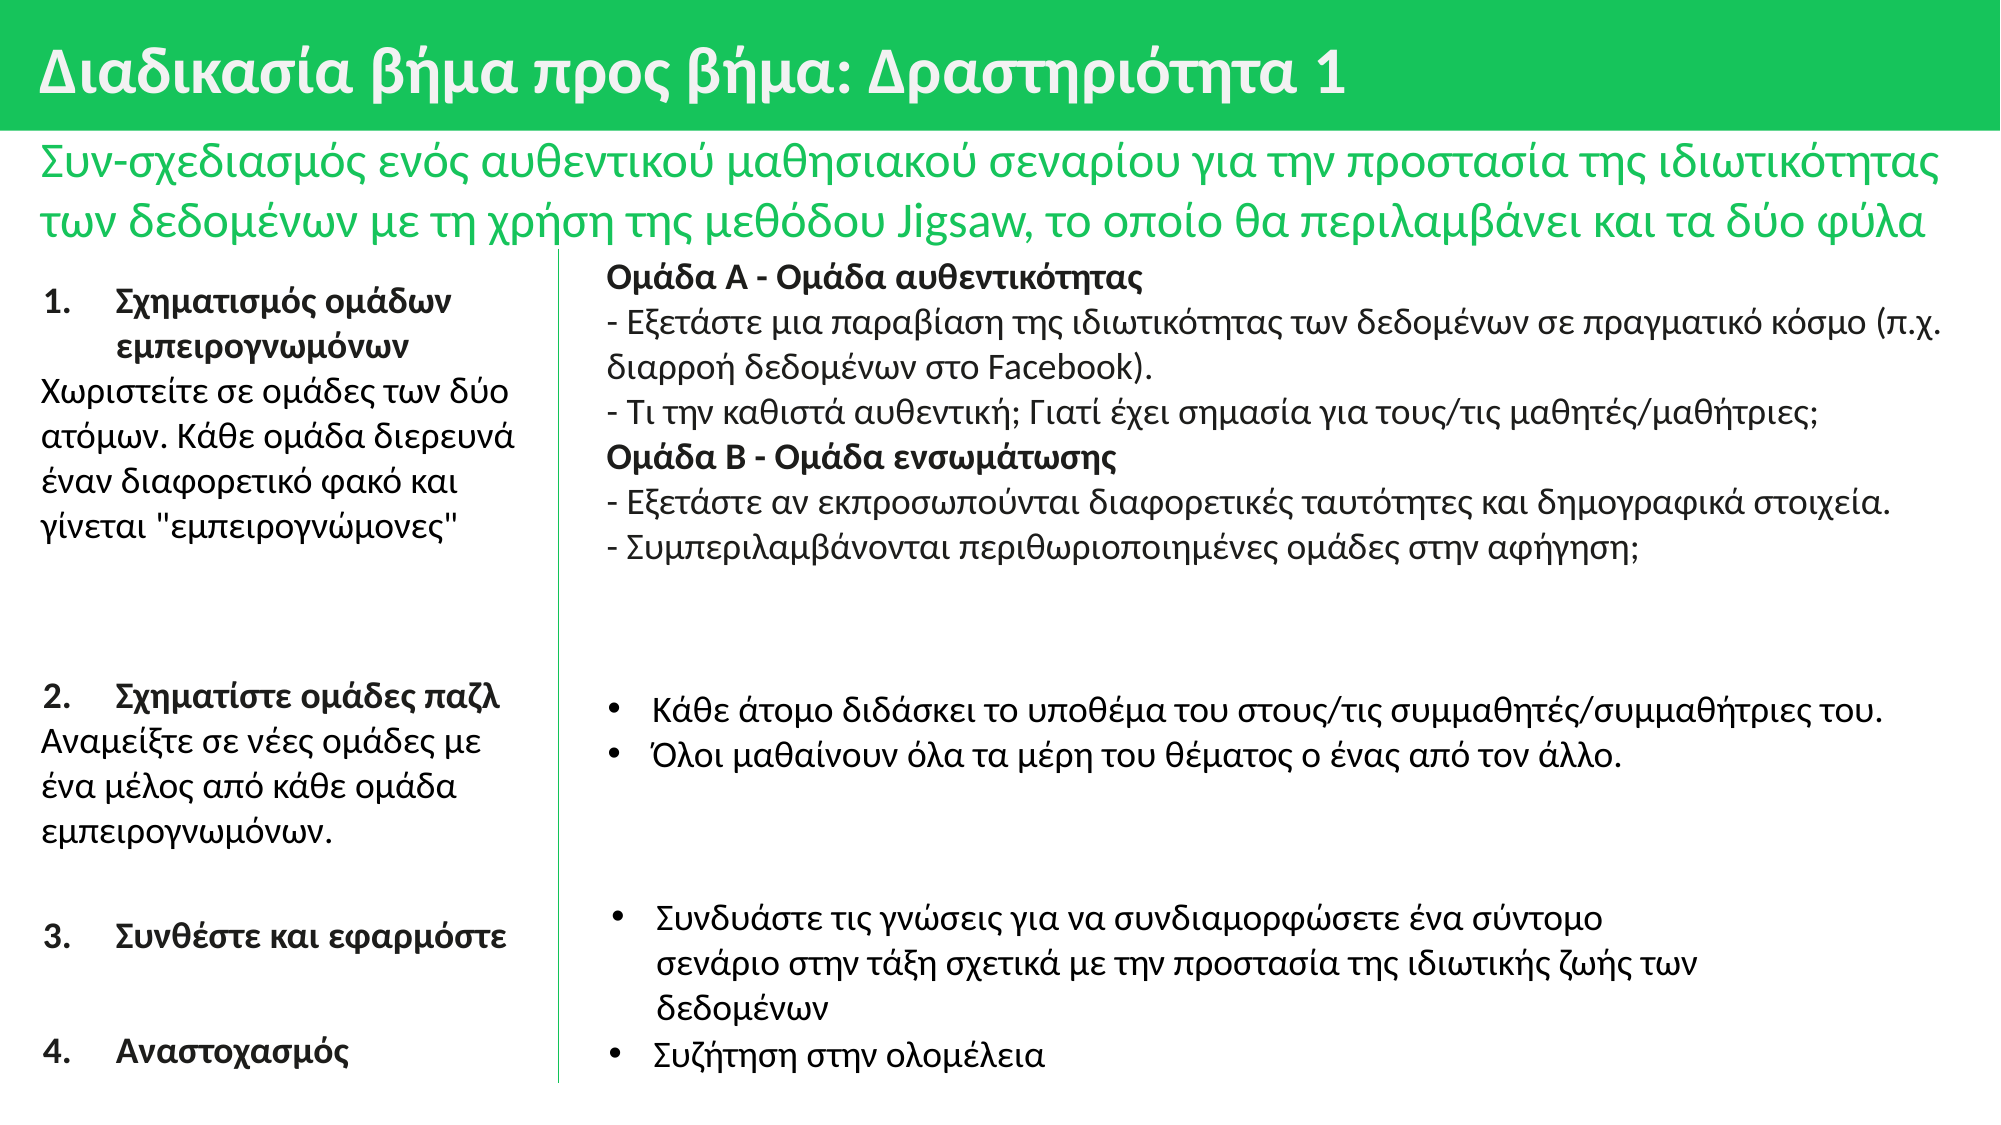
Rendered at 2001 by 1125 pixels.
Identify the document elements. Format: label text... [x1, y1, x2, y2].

text_box Συνθέστε και εφαρμόστε [25, 903, 553, 964]
text_box Ομάδα Α - Ομάδα αυθεντικότητας - Εξετάστε μια παραβίαση της ιδιωτικότητας των δεδομένων σε πραγματικό κόσμο (π.χ. διαρροή δεδομένων στο Facebook). - Τι την καθιστά αυθεντική; Γιατί έχει σημασία για τους/τις μαθητές/μαθήτριες; Ομάδα Β - Ομάδα ενσωμάτωσης - Εξετάστε αν εκπροσωπούνται διαφορετικές ταυτότητες και δημογραφικά στοιχεία. - Συμπεριλαμβάνονται περιθωριοποιημένες ομάδες στην αφήγηση; [591, 265, 1975, 584]
text_box Συν-σχεδιασμός ενός αυθεντικού μαθησιακού σεναρίου για την προστασία της ιδιωτικότητας των δεδομένων με τη χρήση της μεθόδου Jigsaw, το οποίο θα περιλαμβάνει και τα δύο φύλα [25, 120, 1975, 265]
text_box Σχηματίστε ομάδες παζλ Αναμείξτε σε νέες ομάδες με ένα μέλος από κάθε ομάδα εμπειρογνωμόνων. [25, 663, 553, 859]
text_box Σχηματισμός ομάδων εμπειρογνωμόνων Χωριστείτε σε ομάδες των δύο ατόμων. Κάθε ομάδα διερευνά έναν διαφορετικό φακό και γίνεται "εμπειρογνώμονες" [25, 268, 553, 553]
text_box Συνδυάστε τις γνώσεις για να συνδιαμορφώσετε ένα σύντομο σενάριο στην τάξη σχετικά με την προστασία της ιδιωτικής ζωής των δεδομένων [594, 885, 1750, 1036]
text_box Αναστοχασμός [25, 1018, 553, 1078]
title Διαδικασία βήμα προς βήμα: Δραστηριότητα 1 [16, 13, 1976, 131]
text_box Συζήτηση στην ολομέλεια [591, 1022, 1748, 1083]
text_box Κάθε άτομο διδάσκει το υποθέμα του στους/τις συμμαθητές/συμμαθήτριες του. Όλοι μαθαίνουν όλα τα μέρη του θέματος ο ένας από τον άλλο. [590, 677, 1975, 792]
